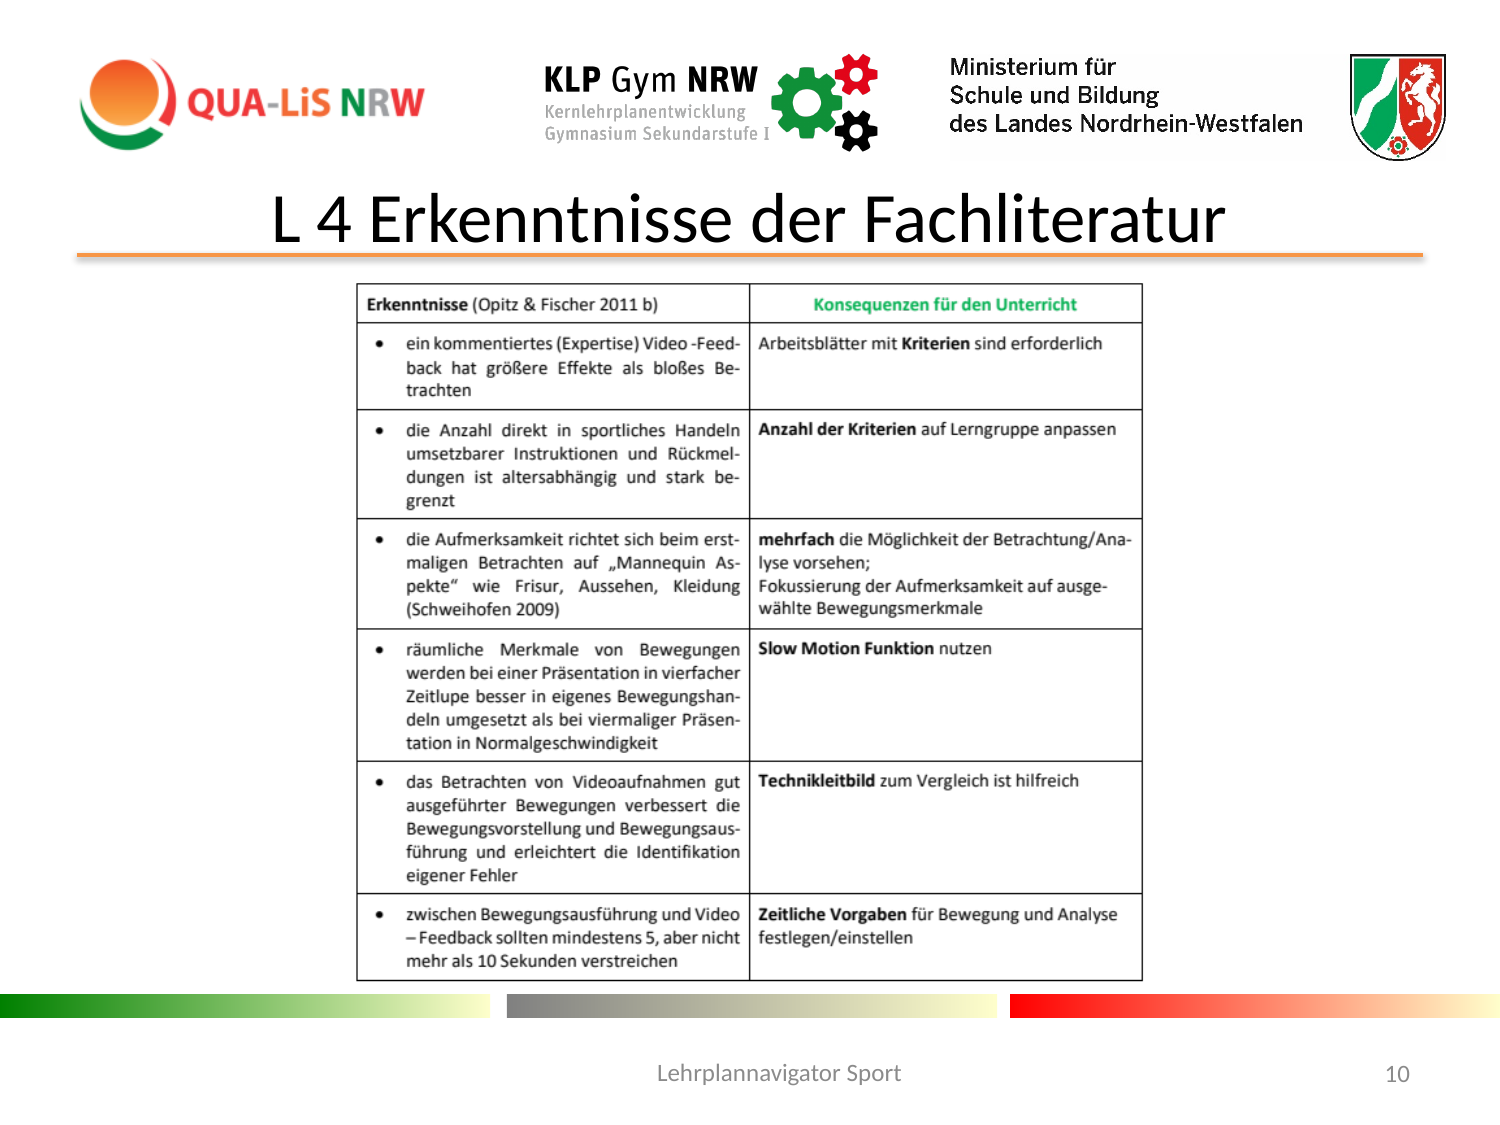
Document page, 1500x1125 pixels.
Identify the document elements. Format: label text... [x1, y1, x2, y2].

slide_number 10 [1328, 1042, 1425, 1103]
title L 4 Erkenntnisse der Fachliteratur [75, 184, 1425, 244]
picture [77, 52, 431, 154]
footer Lehrplannavigator Sport [561, 1017, 999, 1125]
picture [950, 54, 1446, 161]
picture [501, 28, 908, 183]
picture [345, 271, 1155, 990]
